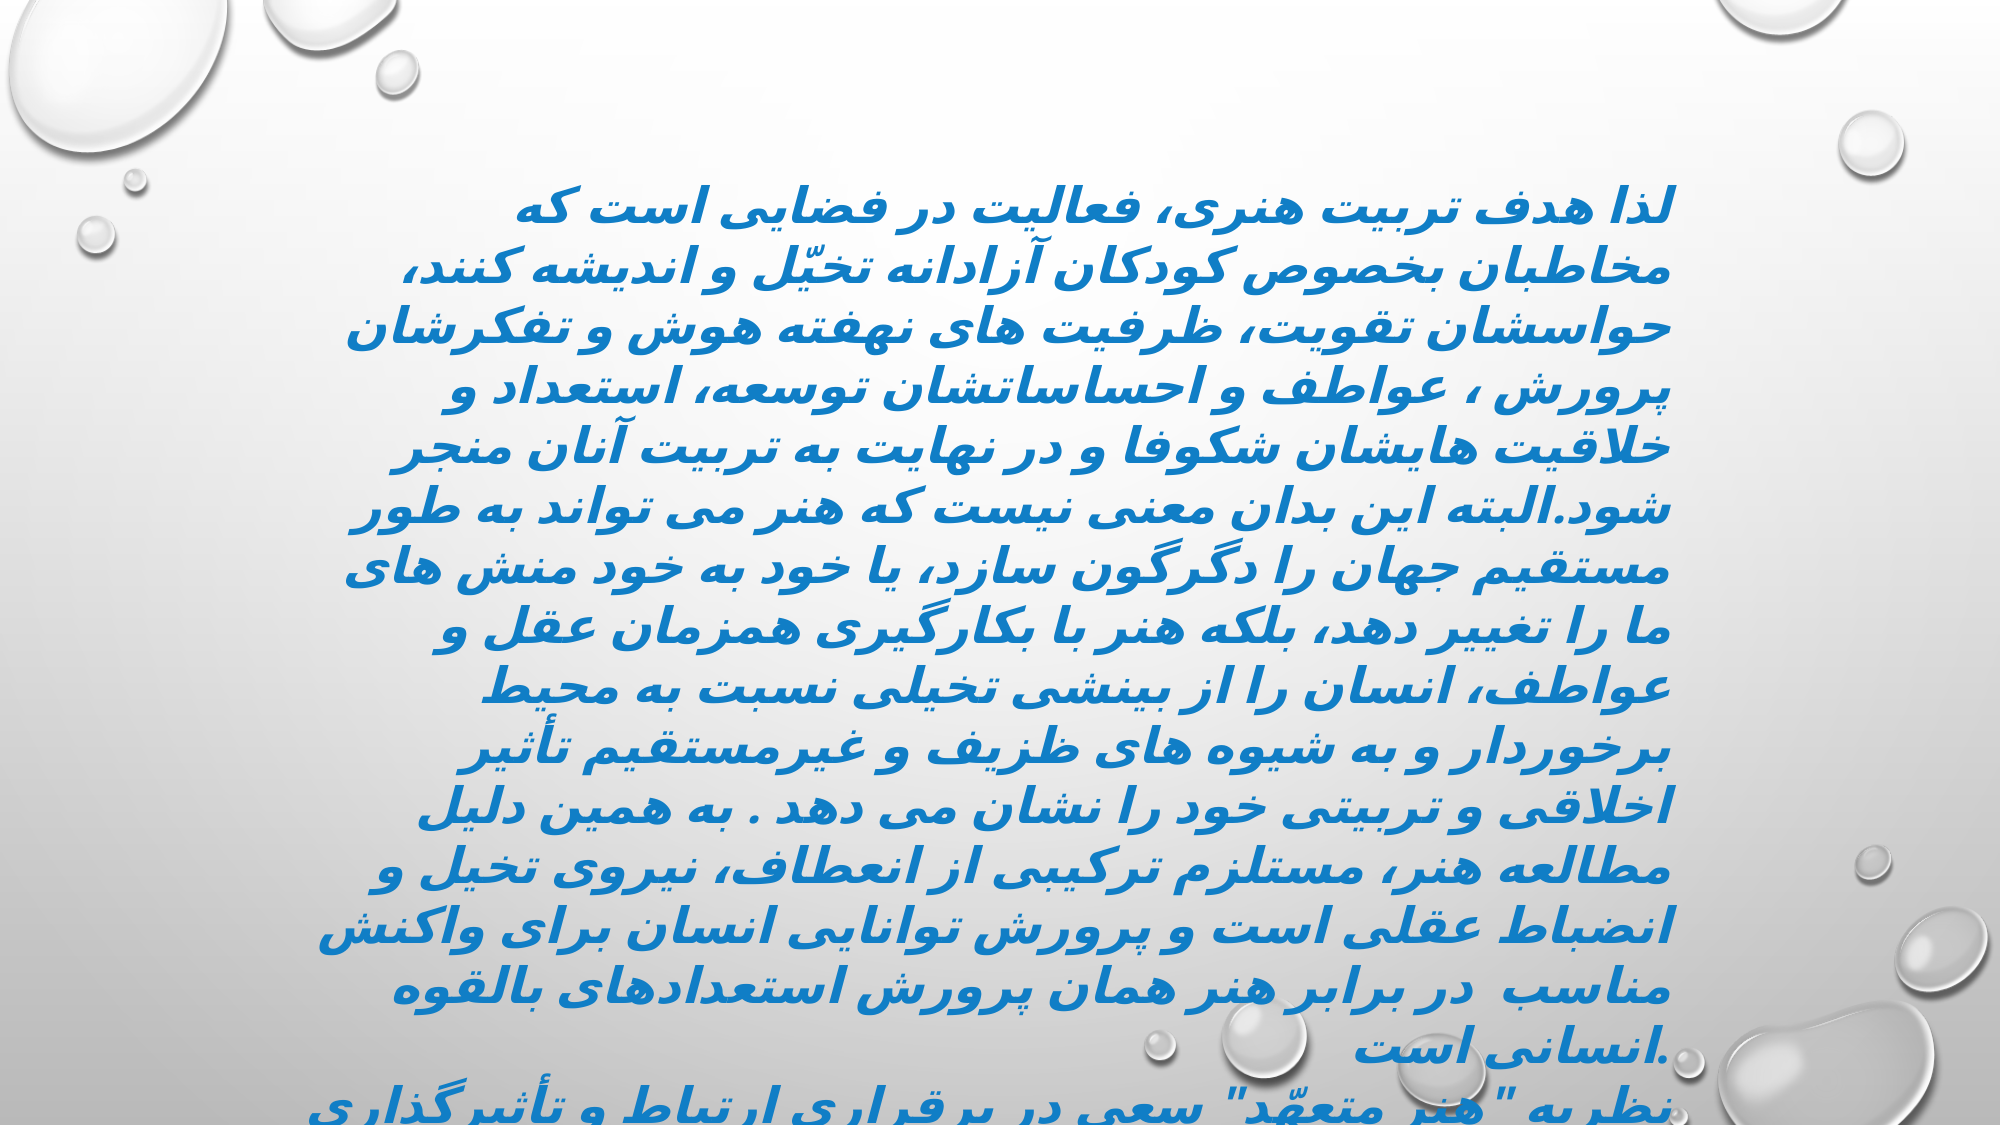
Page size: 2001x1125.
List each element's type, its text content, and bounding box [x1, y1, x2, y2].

picture [0, 0, 2000, 1125]
text_box لذا هدف تربیت هنری، فعالیت در فضایی است که مخاطبان بخصوص کودکان آزادانه تخیّل و اندیشه کنند، حواسشان تقویت، ظرفیت های نهفته هوش و تفکرشان پرورش ، عواطف و احساساتشان توسعه، استعداد و خلاقیت هایشان شکوفا و در نهایت به تربیت آنان منجر شود.البته این بدان معنی نیست که هنر می تواند به طور مستقیم جهان را دگرگون سازد، یا خود به خود منش های ما را تغییر دهد، بلکه هنر با بکارگیری همزمان عقل و عواطف، انسان را از بینشی تخیلی نسبت به محیط برخوردار و به شیوه های ظزیف و غیرمستقیم تأثیر اخلاقی و تربیتی خود را نشان می دهد . به همین دلیل مطالعه هنر، مستلزم ترکیبی از انعطاف، نیروی تخیل و انضباط عقلی است و پرورش توانایی انسان برای واکنش مناسب در برابر هنر همان پرورش استعدادهای بالقوه انسانی است. نظریه "هنر متعهّد" سعی در برقراری ارتباط و تأثیرگذاری بر مخاطب دارد و هدف هنرمند را انتقال احساس تجربه شده و مفاهیم مورد نظر خود به انسان ها بر اساس یک ضرورت باطنی می داند. [276, 166, 1687, 1125]
